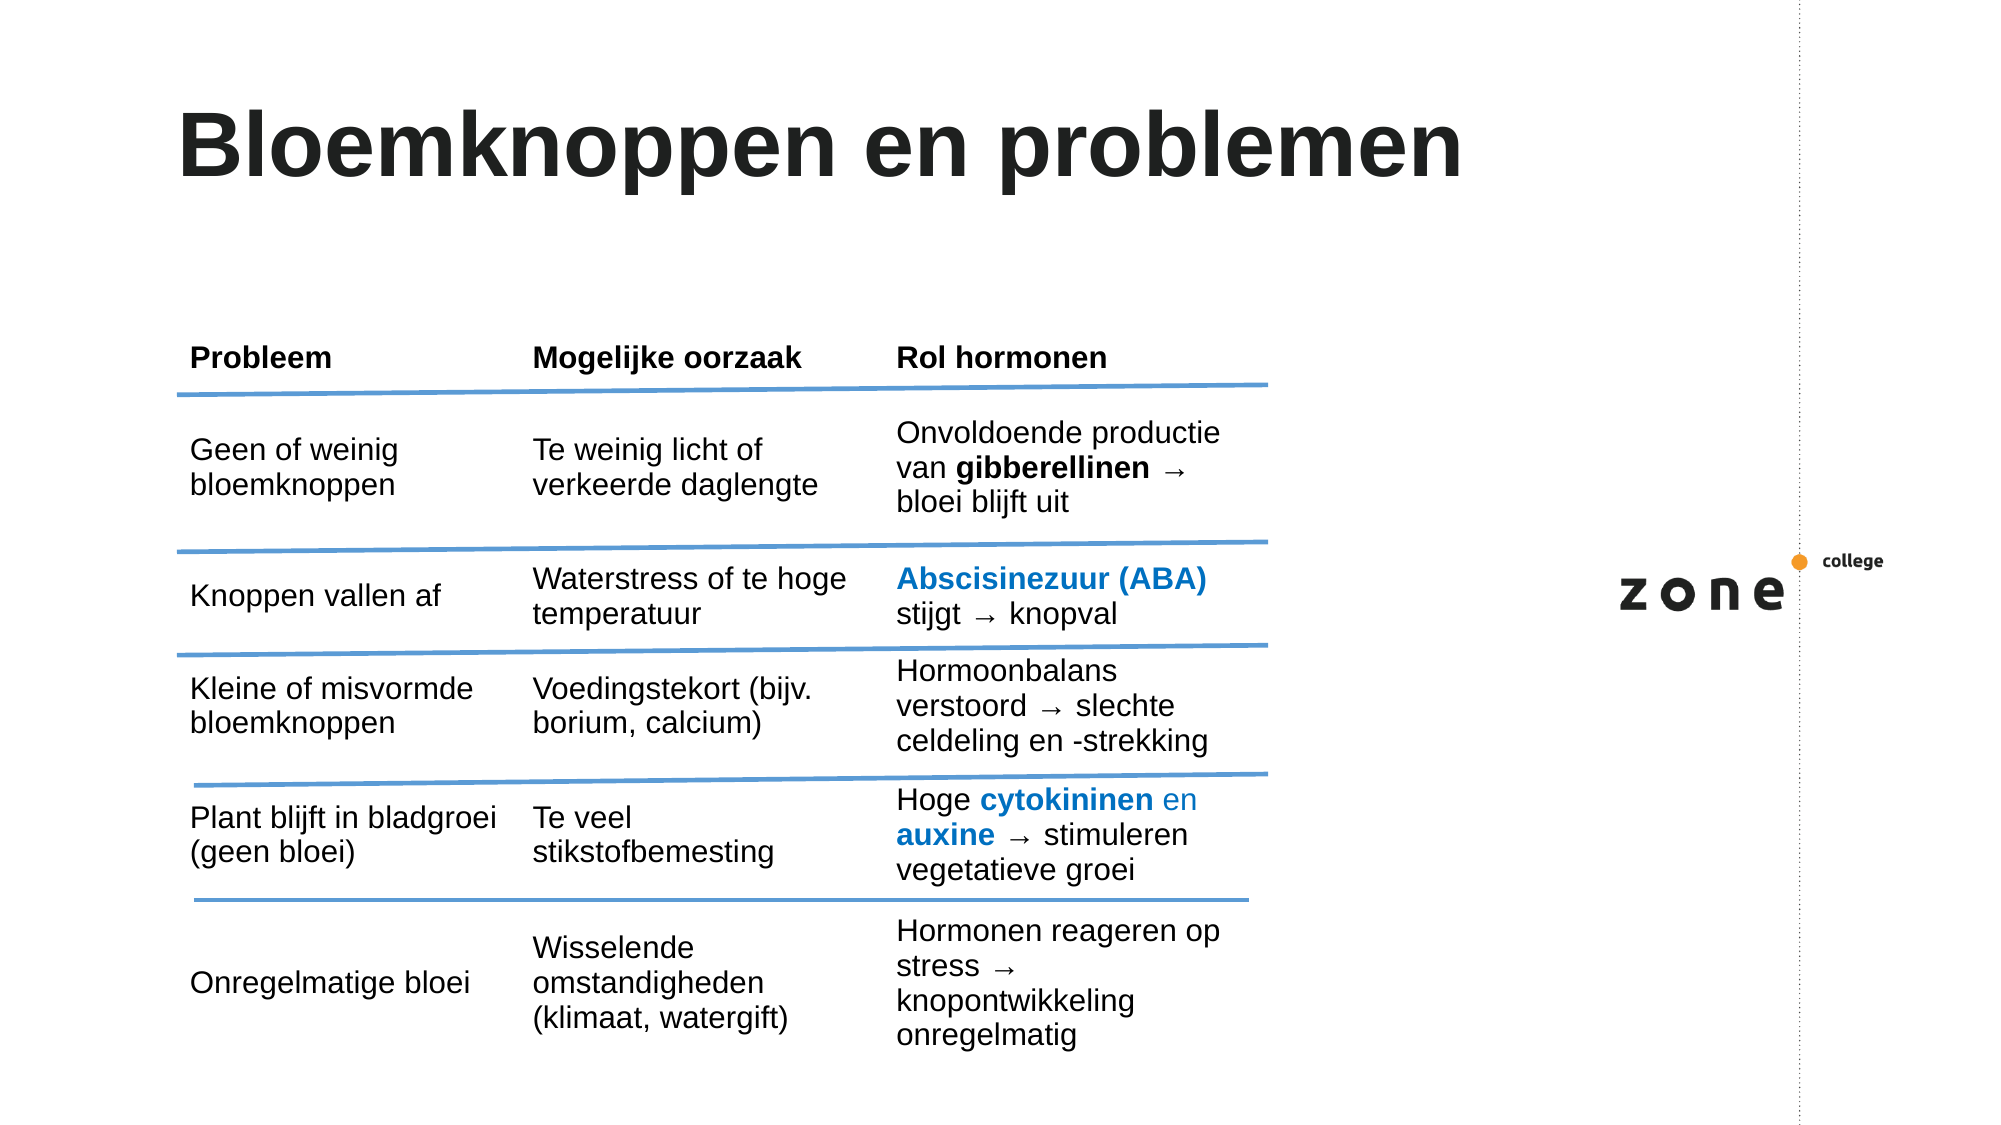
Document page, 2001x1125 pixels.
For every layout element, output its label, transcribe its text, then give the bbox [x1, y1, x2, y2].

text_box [193, 773, 1269, 786]
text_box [176, 645, 1269, 656]
table_cell Kleine of misvormde bloemknoppen [177, 641, 520, 645]
table_cell Hormoonbalans verstoord → slechte celdeling en -strekking [883, 656, 1247, 770]
table_cell Te veel stikstofbemesting [520, 786, 883, 898]
table_cell Te weinig licht of verkeerde daglengte [520, 395, 883, 541]
table_cell Onregelmatige bloei [177, 899, 520, 1067]
table_cell Hormoonbalans verstoord → slechte celdeling en -strekking [883, 641, 1247, 645]
table_cell Waterstress of te hoge temperatuur [520, 552, 883, 641]
table_cell Plant blijft in bladgroei (geen bloei) [177, 770, 520, 899]
table_cell Hoge cytokininen en auxine → stimuleren vegetatieve groei [883, 786, 1247, 898]
table_header Mogelijke oorzaak [520, 332, 883, 383]
table_cell Kleine of misvormde bloemknoppen [177, 656, 520, 770]
title Bloemknoppen en problemen [177, 97, 1471, 261]
table_cell Onvoldoende productie van gibberellinen → bloei blijft uit [883, 395, 1247, 541]
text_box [176, 541, 1269, 552]
table_cell Abscisinezuur (ABA) stijgt → knopval [883, 552, 1247, 641]
table_cell Wisselende omstandigheden (klimaat, watergift) [520, 902, 883, 1067]
table_cell Geen of weinig bloemknoppen [177, 395, 520, 541]
table_header Probleem [177, 332, 520, 383]
picture [1596, 0, 2001, 1125]
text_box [176, 384, 1269, 395]
table_header Rol hormonen [883, 332, 1247, 383]
table_cell Hormonen reageren op stress → knopontwikkeling onregelmatig [883, 902, 1247, 1067]
table_cell Knoppen vallen af [177, 552, 520, 641]
table_cell Voedingstekort (bijv. borium, calcium) [520, 656, 883, 770]
table_cell Voedingstekort (bijv. borium, calcium) [520, 641, 883, 645]
